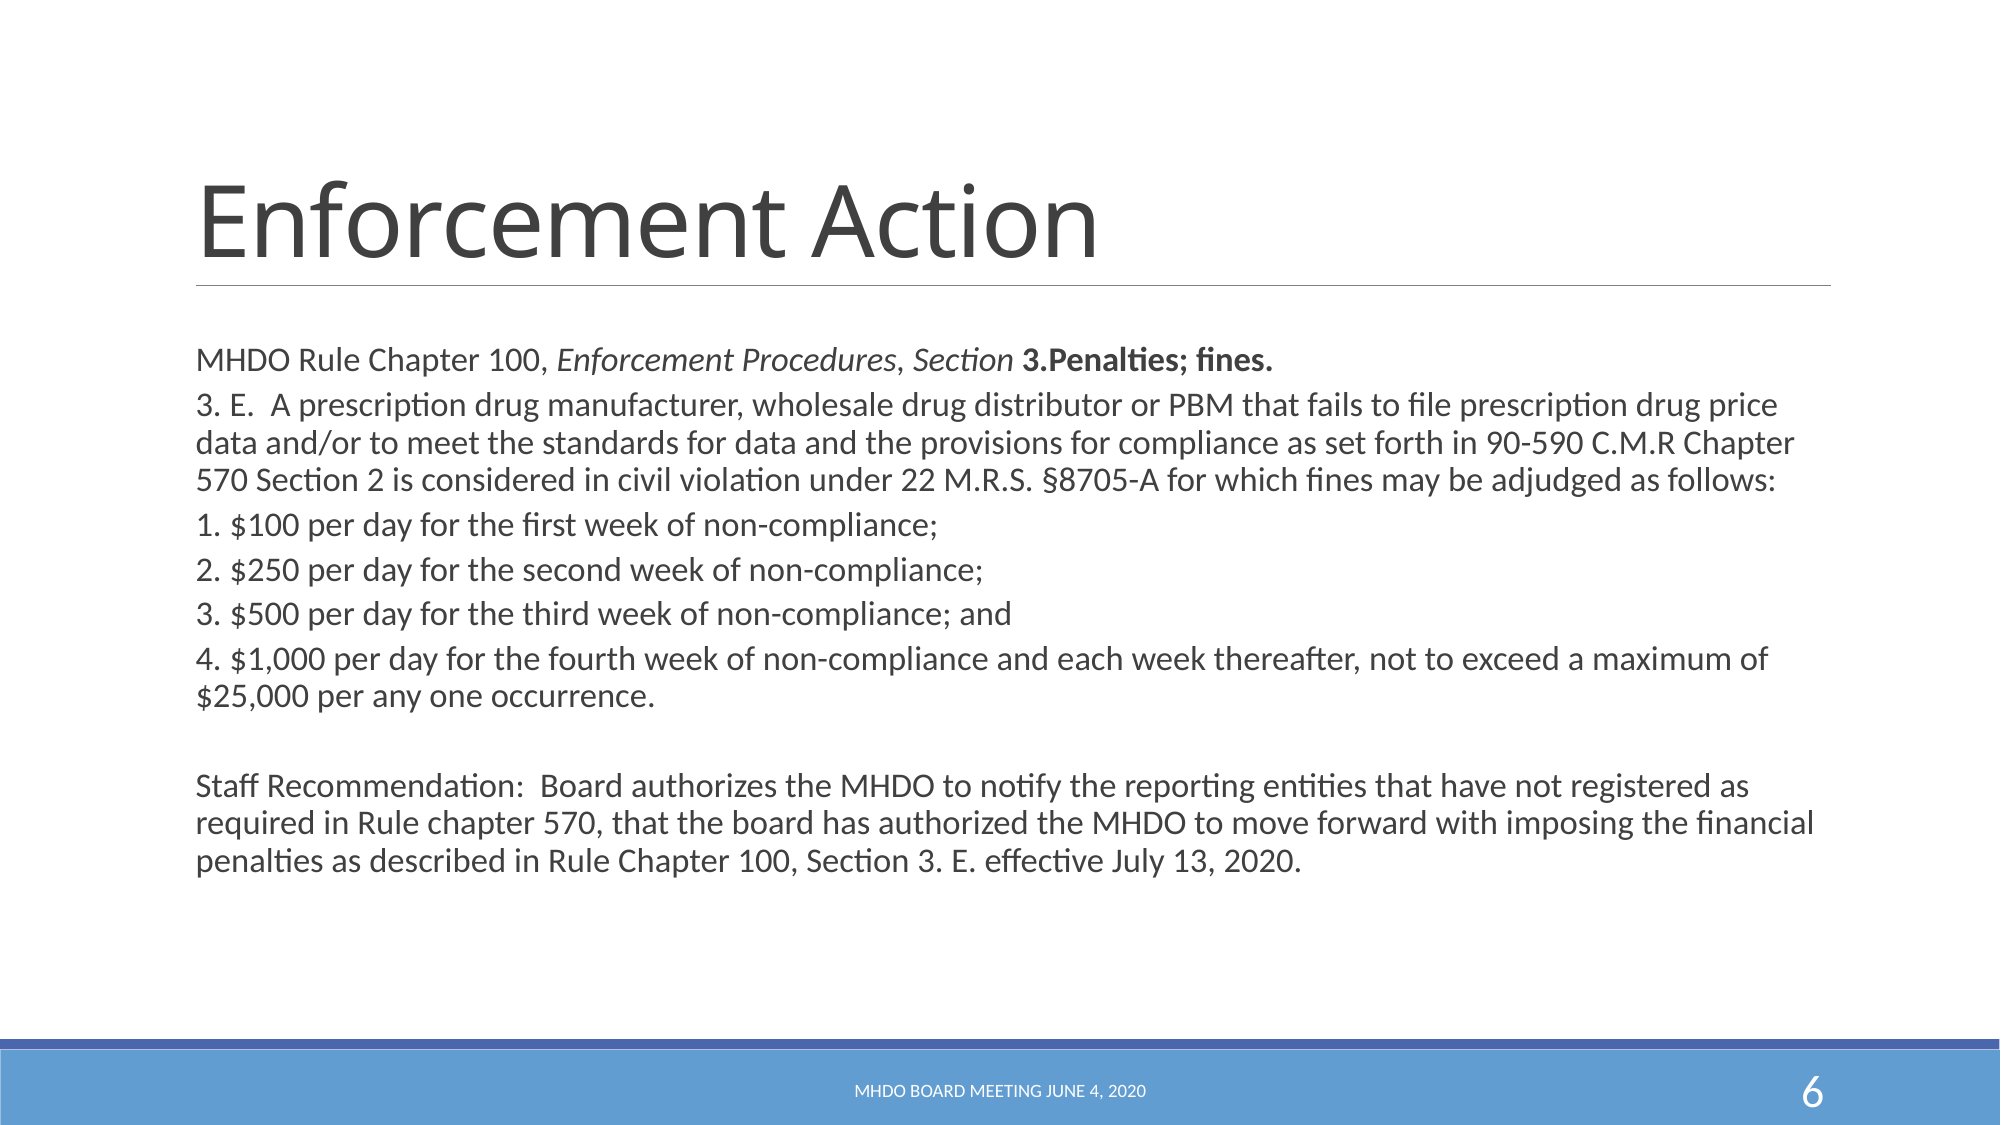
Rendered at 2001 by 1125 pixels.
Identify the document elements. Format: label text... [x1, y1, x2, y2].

footer MHDO Board Meeting June 4, 2020 [604, 1059, 1396, 1120]
title Enforcement Action [180, 47, 1840, 285]
slide_number 6 [1624, 1059, 1840, 1120]
list MHDO Rule Chapter 100, Enforcement Procedures, Section 3.Penalties; fines. 3. E. A prescription drug manufacturer, wholesale drug distributor or PBM that fails to file prescription drug price data and/or to meet the standards for data and the provisions for compliance as set forth in 90-590 C.M.R Chapter 570 Section 2 is considered in civil violation under 22 M.R.S. §8705-A for which fines may be adjudged as follows: 1. $100 per day for the first week of non-compliance; 2. $250 per day for the second week of non-compliance; 3. $500 per day for the third week of non-compliance; and 4. $1,000 per day for the fourth week of non-compliance and each week thereafter, not to exceed a maximum of $25,000 per any one occurrence. Staff Recommendation: Board authorizes the MHDO to notify the reporting entities that have not registered as required in Rule chapter 570, that the board has authorized the MHDO to move forward with imposing the financial penalties as described in Rule Chapter 100, Section 3. E. effective July 13, 2020. [180, 334, 1840, 963]
